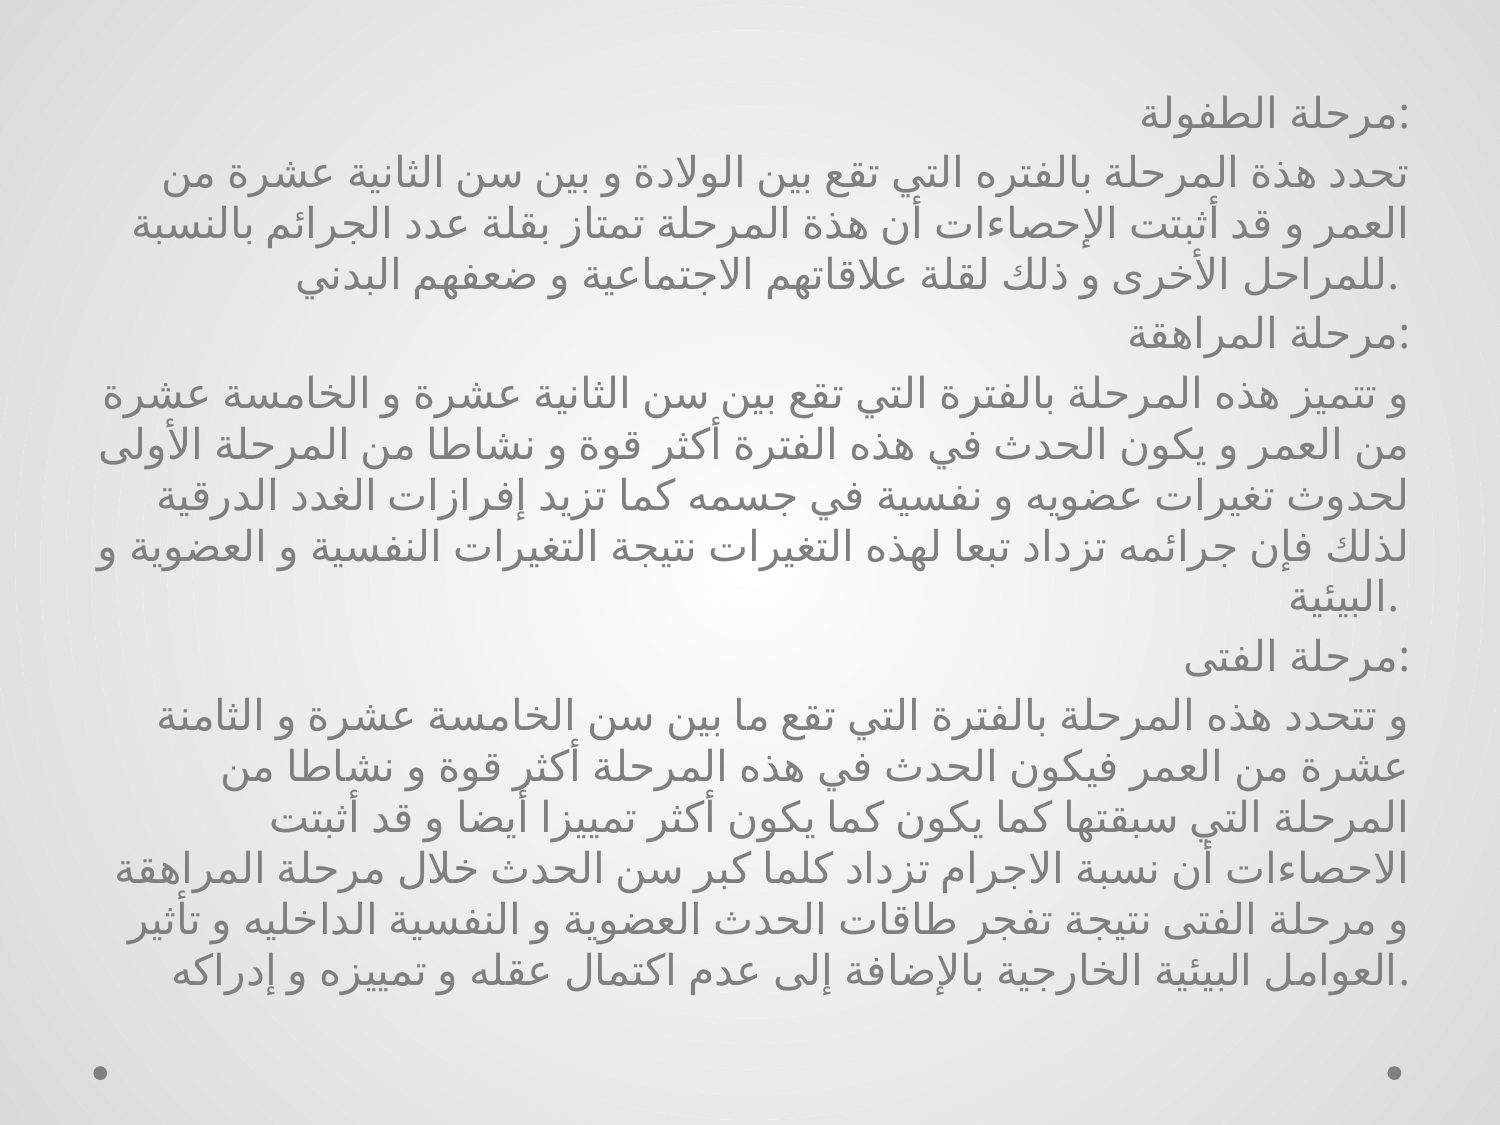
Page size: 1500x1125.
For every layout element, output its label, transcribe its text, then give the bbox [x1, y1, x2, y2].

list مرحلة الطفولة: تحدد هذة المرحلة بالفتره التي تقع بين الولادة و بين سن الثانية عشرة من العمر و قد أثبتت الإحصاءات أن هذة المرحلة تمتاز بقلة عدد الجرائم بالنسبة للمراحل الأخرى و ذلك لقلة علاقاتهم الاجتماعية و ضعفهم البدني. مرحلة المراهقة: و تتميز هذه المرحلة بالفترة التي تقع بين سن الثانية عشرة و الخامسة عشرة من العمر و يكون الحدث في هذه الفترة أكثر قوة و نشاطا من المرحلة الأولى لحدوث تغيرات عضويه و نفسية في جسمه كما تزيد إفرازات الغدد الدرقية لذلك فإن جرائمه تزداد تبعا لهذه التغيرات نتيجة التغيرات النفسية و العضوية و البيئية. مرحلة الفتى: و تتحدد هذه المرحلة بالفترة التي تقع ما بين سن الخامسة عشرة و الثامنة عشرة من العمر فيكون الحدث في هذه المرحلة أكثر قوة و نشاطا من المرحلة التي سبقتها كما يكون كما يكون أكثر تمييزا أيضا و قد أثبتت الاحصاءات أن نسبة الاجرام تزداد كلما كبر سن الحدث خلال مرحلة المراهقة و مرحلة الفتى نتيجة تفجر طاقات الحدث العضوية و النفسية الداخليه و تأثير العوامل البيئية الخارجية بالإضافة إلى عدم اكتمال عقله و تمييزه و إدراكه. [75, 78, 1425, 1005]
